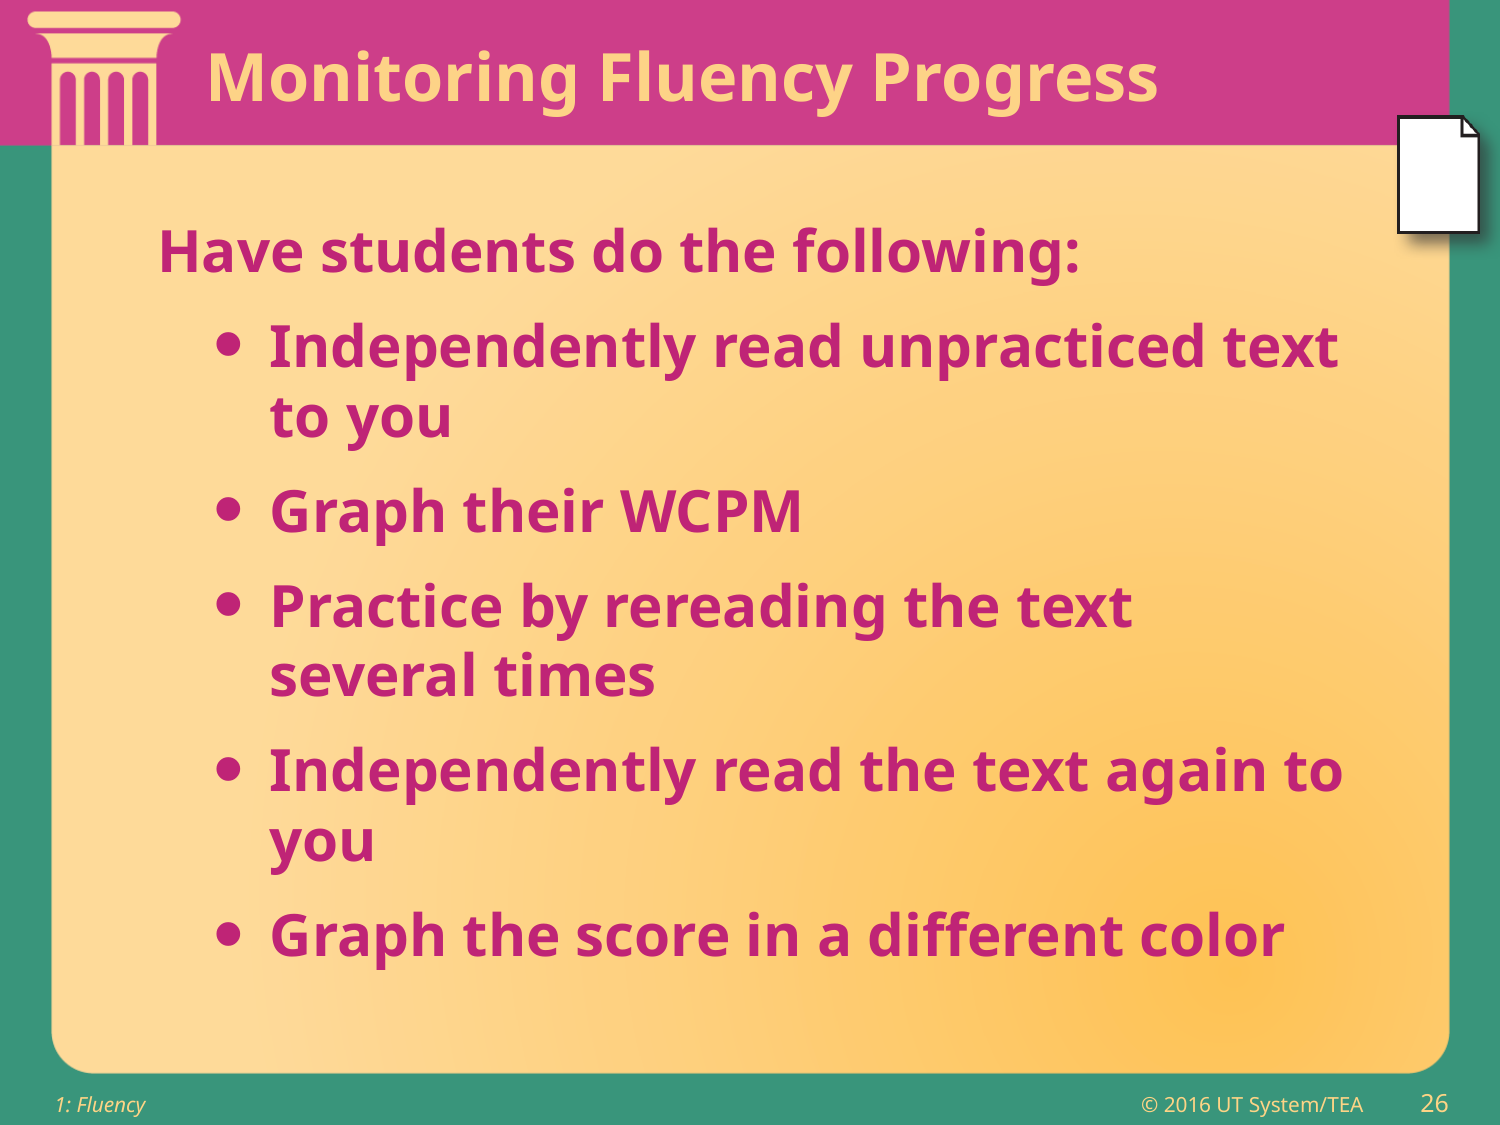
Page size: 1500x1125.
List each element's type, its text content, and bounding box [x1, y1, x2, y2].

list Have students do the following: Independently read unpracticed text to you Graph their WCPM Practice by rereading the text several times Independently read the text again to you Graph the score in a different color [142, 206, 1366, 997]
title Monitoring Fluency Progress [190, 0, 1418, 149]
picture [0, 0, 1500, 1125]
